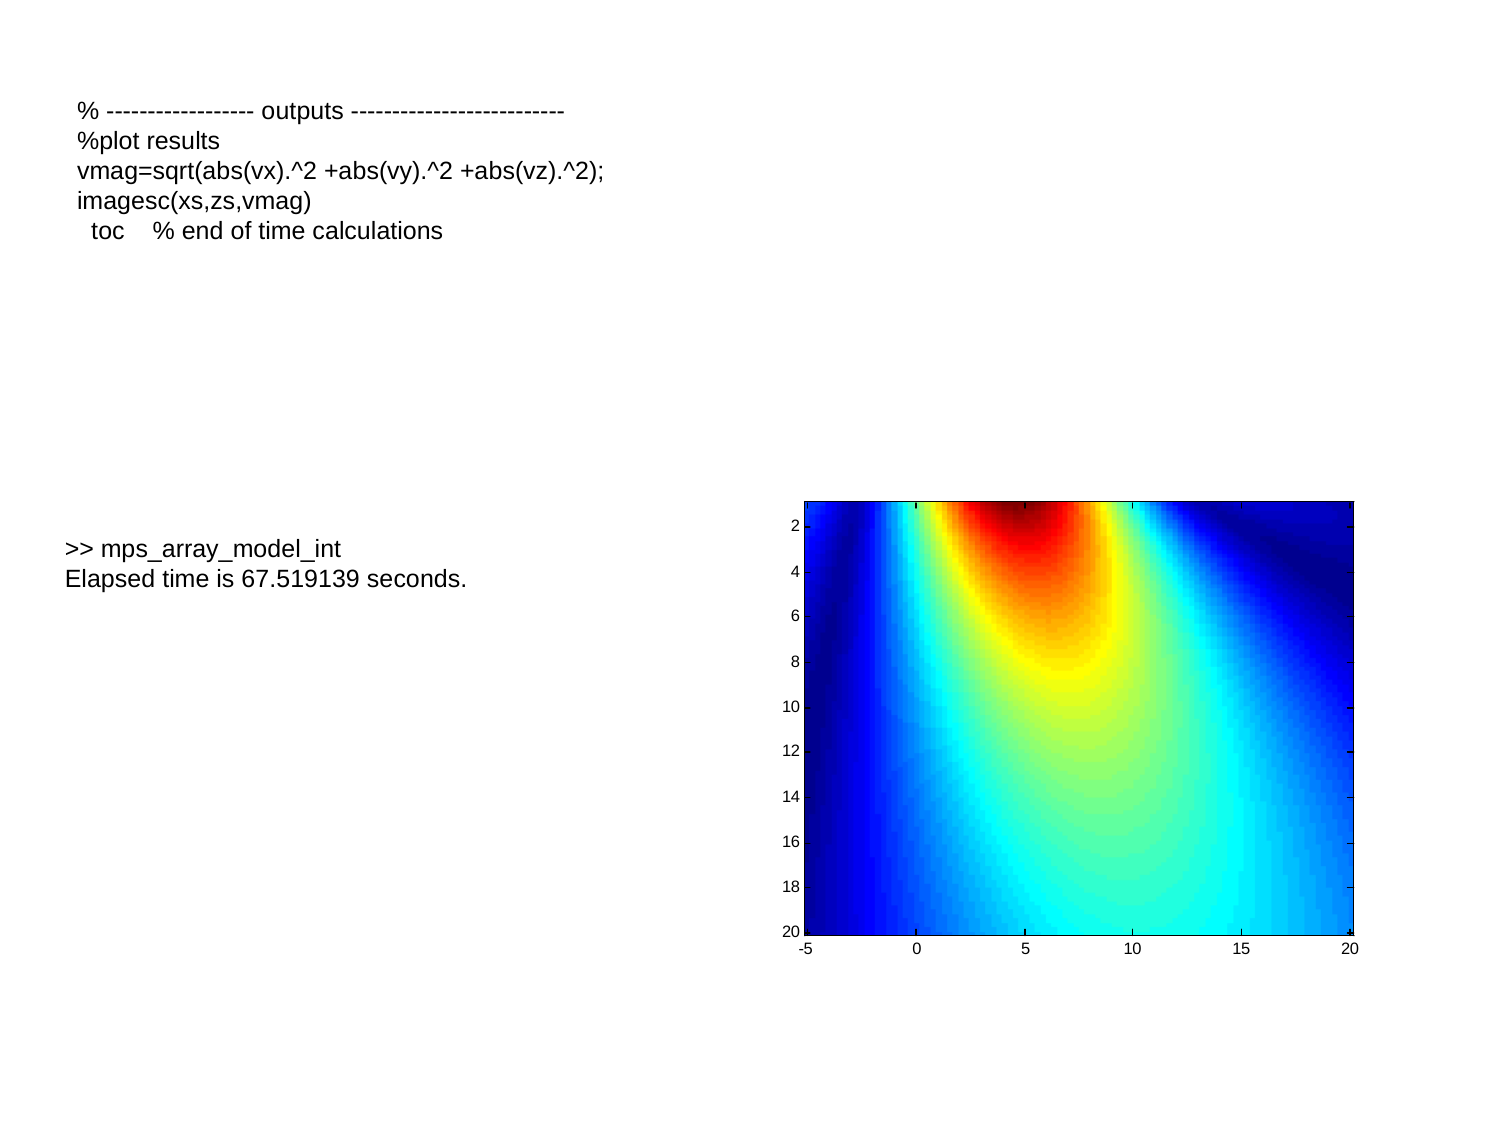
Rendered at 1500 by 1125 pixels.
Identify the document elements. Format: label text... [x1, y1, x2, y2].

text_box >> mps_array_model_int Elapsed time is 67.519139 seconds. [49, 524, 707, 600]
picture [712, 462, 1421, 994]
text_box % ------------------ outputs -------------------------- %plot results vmag=sqrt(abs(vx).^2 +abs(vy).^2 +abs(vz).^2); imagesc(xs,zs,vmag) toc % end of time calculations [62, 87, 813, 252]
